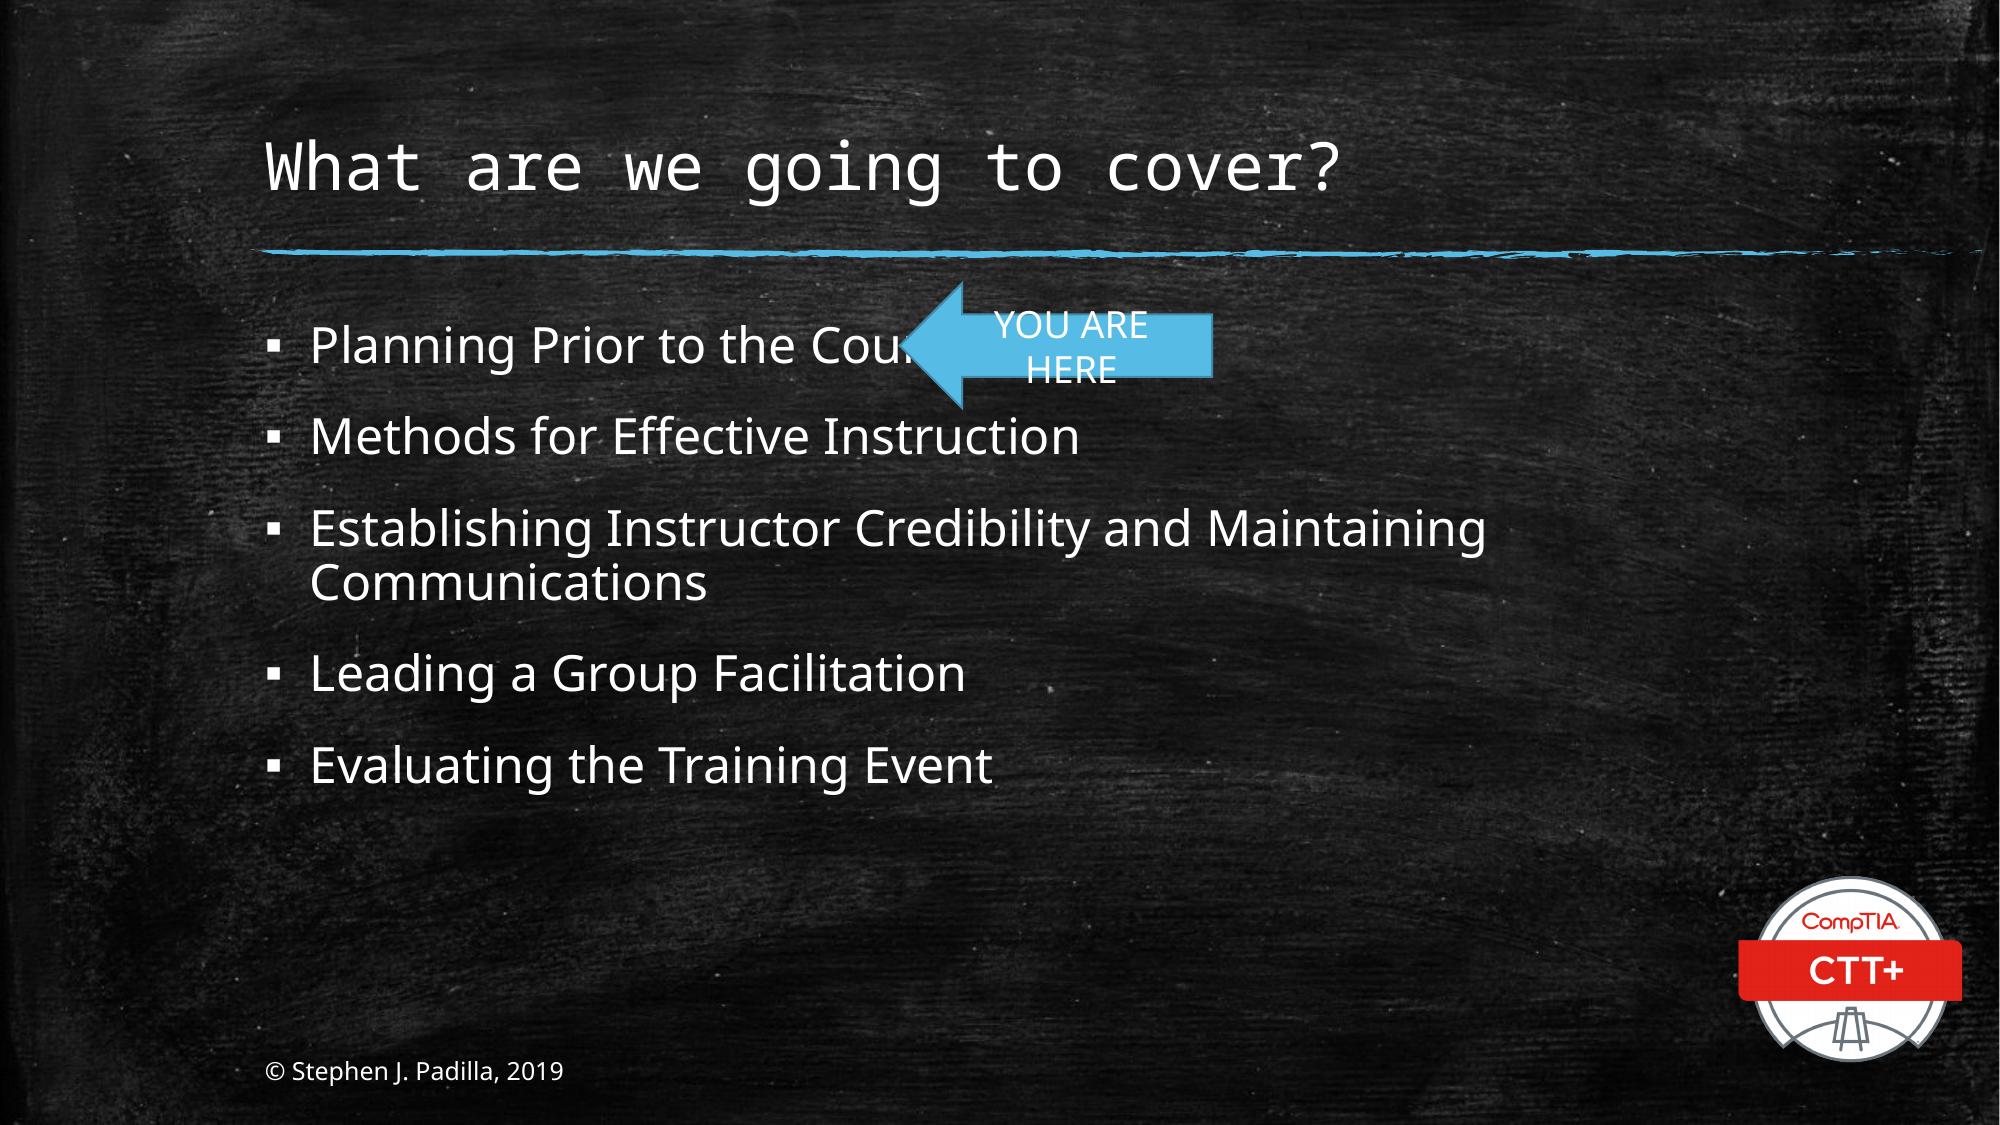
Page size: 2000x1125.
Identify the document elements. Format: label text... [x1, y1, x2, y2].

picture [1699, 824, 2000, 1125]
list Planning Prior to the Course Methods for Effective Instruction Establishing Instructor Credibility and Maintaining Communications Leading a Group Facilitation Evaluating the Training Event [249, 312, 1750, 1013]
text_box YOU ARE HERE [898, 280, 1214, 411]
title What are we going to cover? [249, 45, 1750, 213]
footer © Stephen J. Padilla, 2019 [249, 1050, 1288, 1096]
